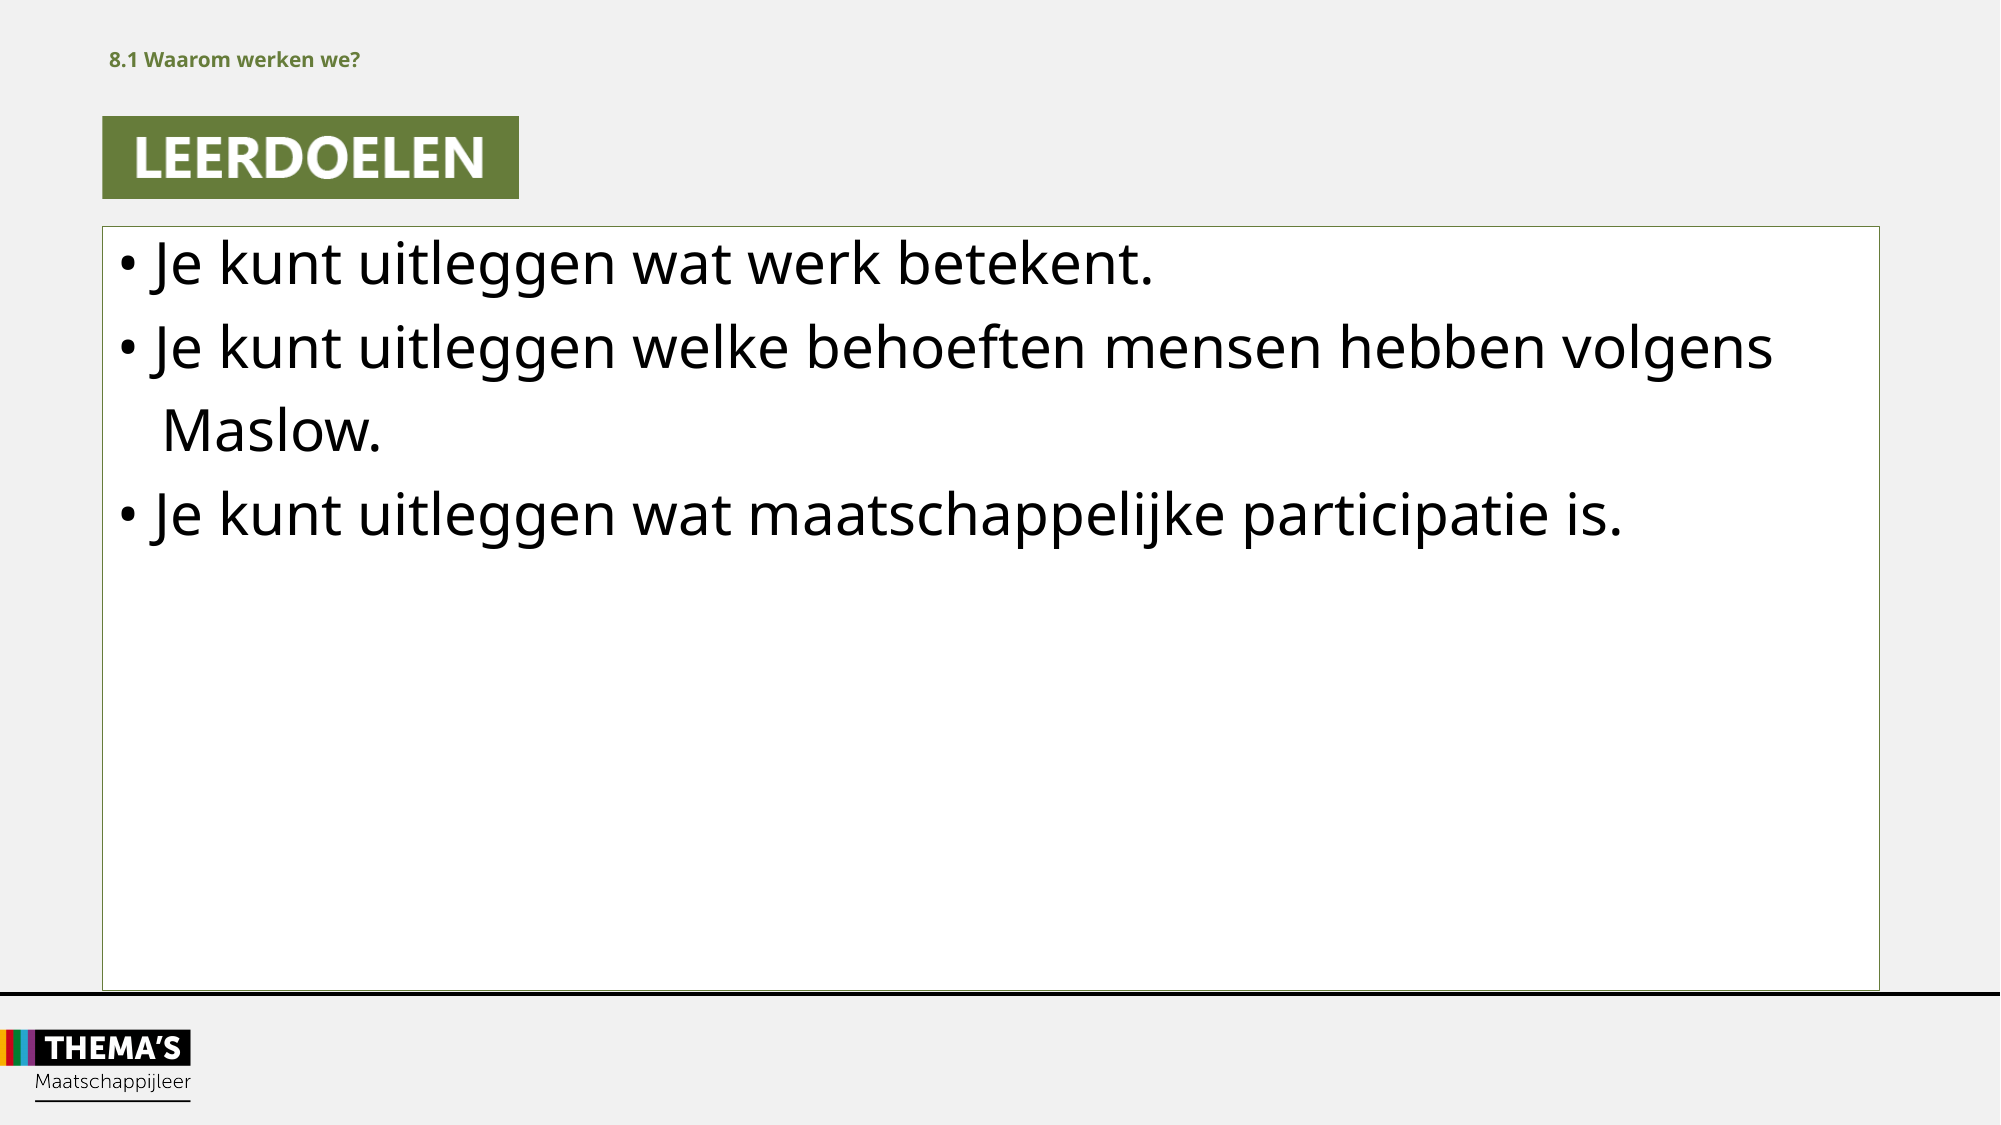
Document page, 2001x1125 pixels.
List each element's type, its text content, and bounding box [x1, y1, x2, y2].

picture [0, 993, 203, 1125]
list 8.1 Waarom werken we? [94, 33, 941, 88]
list • Je kunt uitleggen wat werk betekent. • Je kunt uitleggen welke behoeften mensen hebben volgens Maslow. • Je kunt uitleggen wat maatschappelijke participatie is. [102, 226, 1880, 991]
